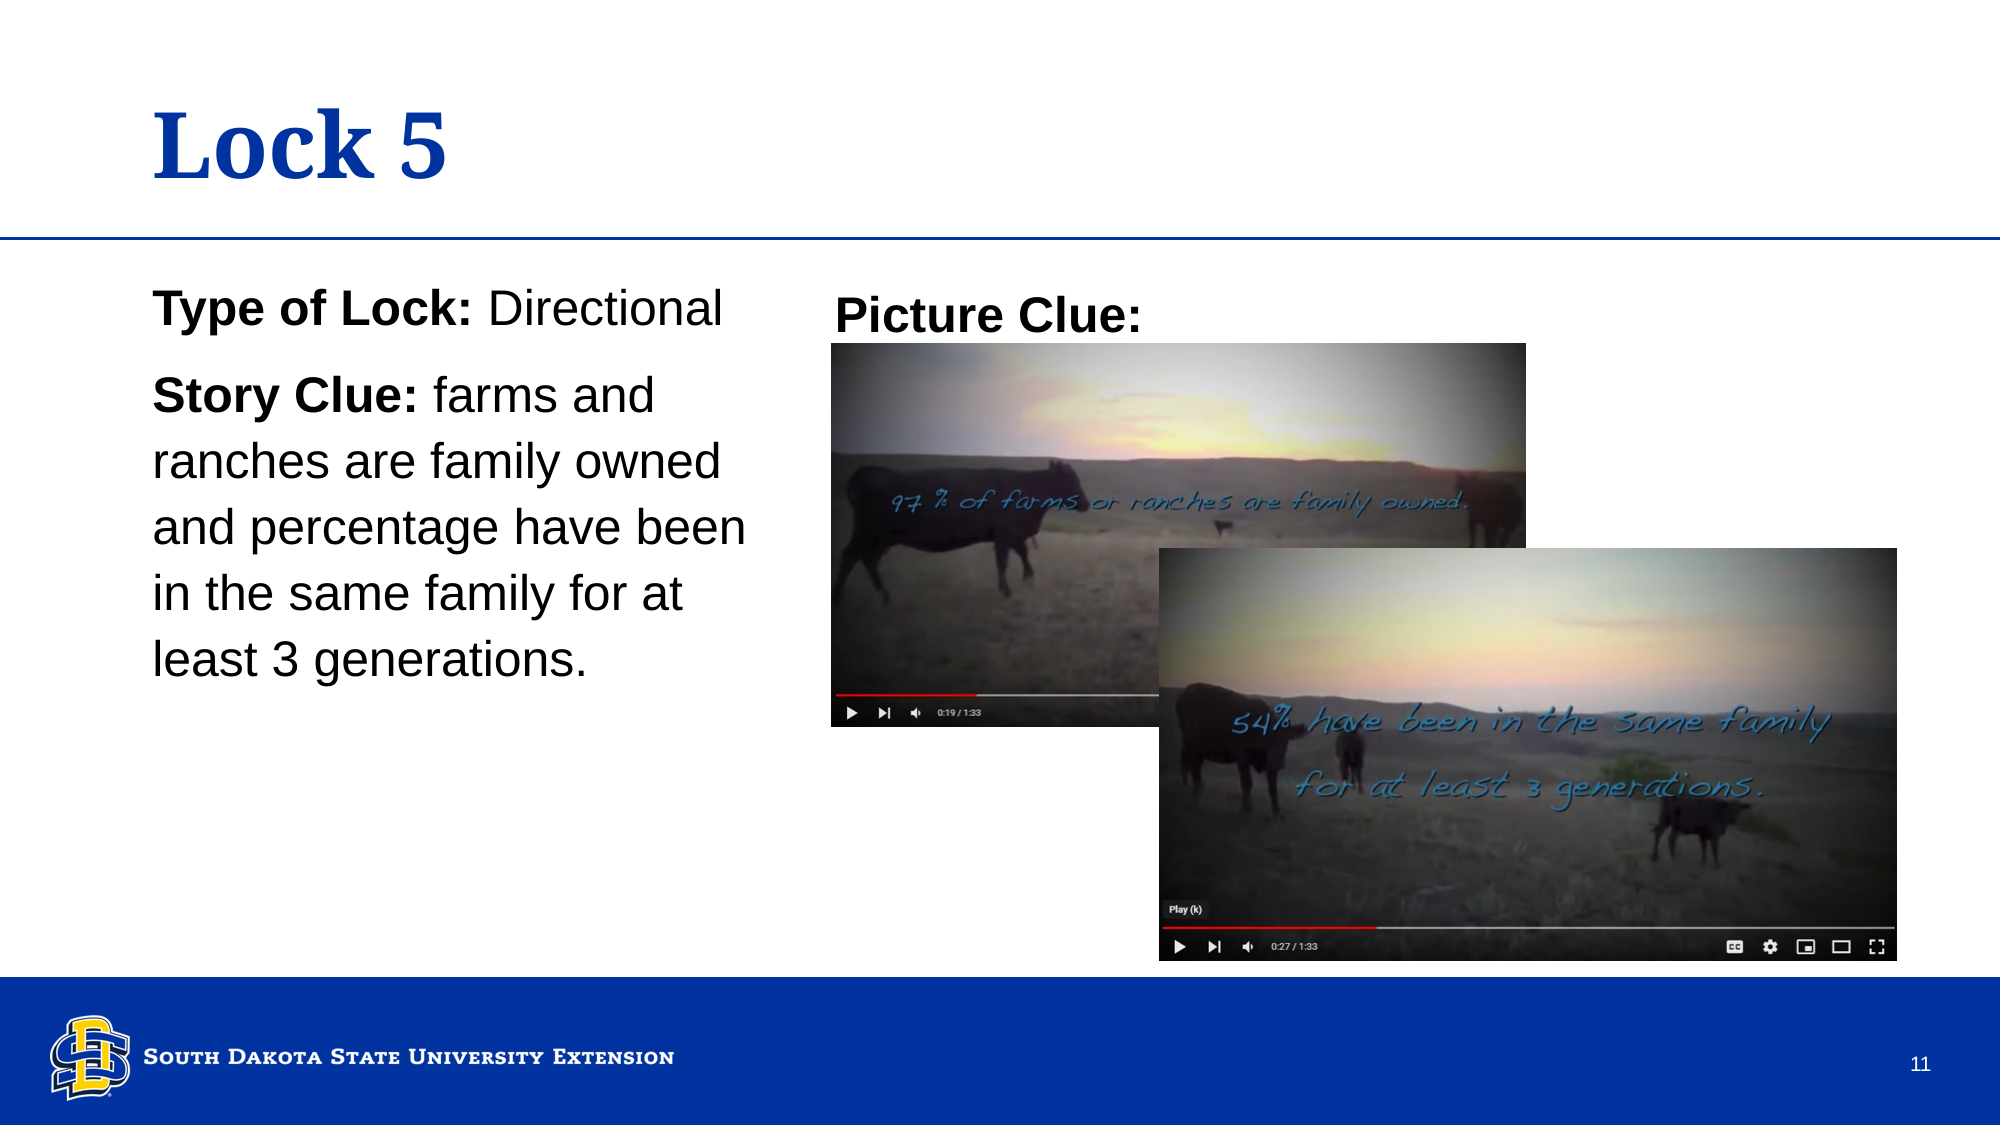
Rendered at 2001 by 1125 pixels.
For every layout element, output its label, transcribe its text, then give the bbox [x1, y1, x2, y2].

picture [50, 1015, 674, 1101]
picture [831, 343, 1897, 961]
list Type of Lock: Directional Story Clue: farms and ranches are family owned and percentage have been in the same family for at least 3 generations. [137, 262, 788, 915]
text_box Picture Clue: [820, 269, 1821, 351]
title Lock 5 – 2 [137, 59, 1863, 239]
